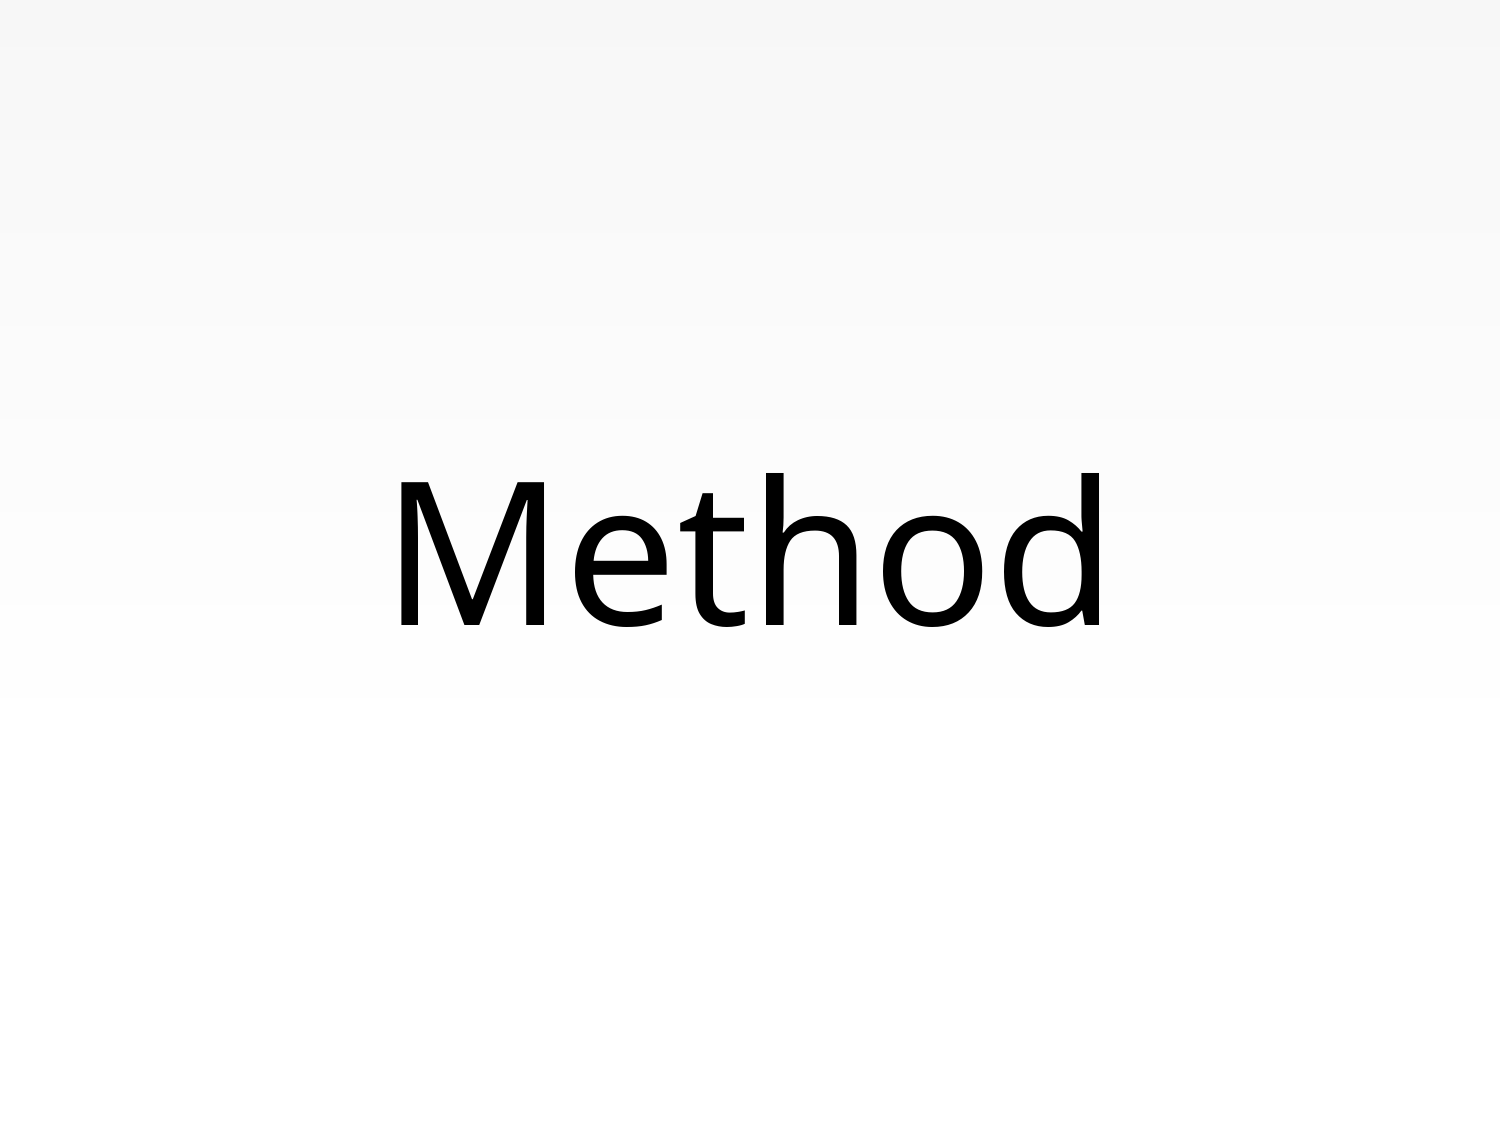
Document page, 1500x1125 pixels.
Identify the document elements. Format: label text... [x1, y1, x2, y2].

title Method [75, 45, 1425, 1047]
